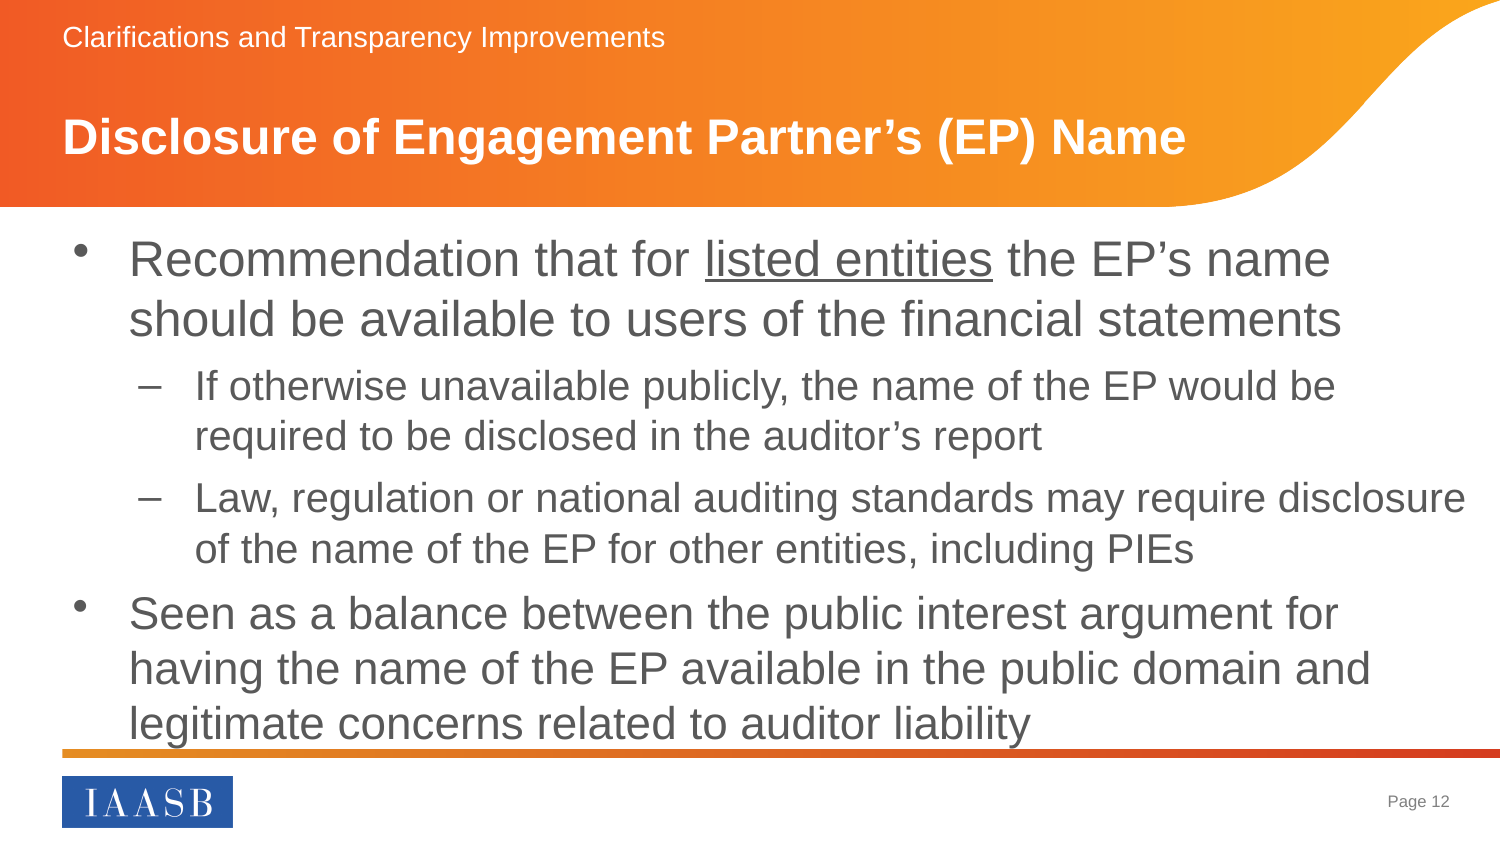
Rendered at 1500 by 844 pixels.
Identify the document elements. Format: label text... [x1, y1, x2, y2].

title Disclosure of Engagement Partner’s (EP) Name [62, 96, 1300, 172]
text_box Clarifications and Transparency Improvements [62, 18, 700, 47]
picture [0, 0, 1500, 207]
subtitle [24, 18, 763, 66]
list Recommendation that for listed entities the EP’s name should be available to users of the financial statements If otherwise unavailable publicly, the name of the EP would be required to be disclosed in the auditor’s report Law, regulation or national auditing standards may require disclosure of the name of the EP for other entities, including PIEs Seen as a balance between the public interest argument for having the name of the EP available in the public domain and legitimate concerns related to auditor liability [57, 218, 1496, 835]
